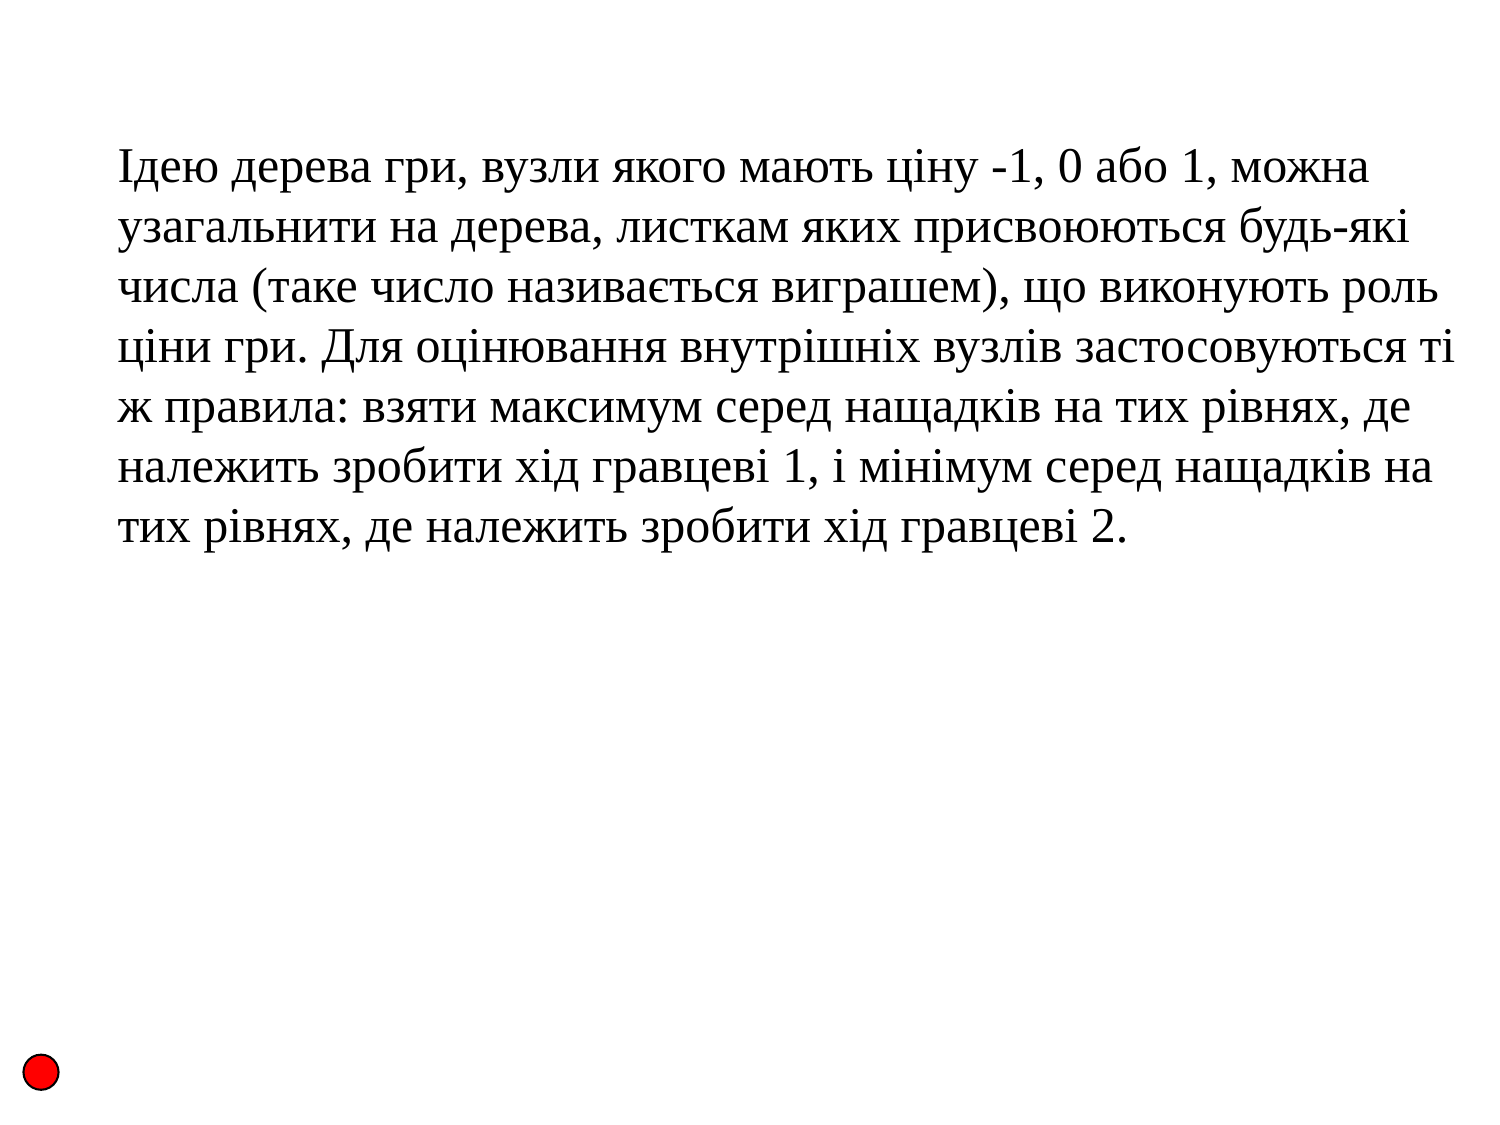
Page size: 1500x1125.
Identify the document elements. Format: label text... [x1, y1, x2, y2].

list Ідею дерева гри, вузли якого мають ціну -1, 0 або 1, можна узагальнити на дерева, листкам яких присвоюються будь-які числа (таке число називається виграшем), що виконують роль ціни гри. Для оцінювання внутрішніх вузлів застосовуються ті ж правила: взяти максимум серед нащадків на тих рівнях, де належить зробити хід гравцеві 1, і мінімум серед нащадків на тих рівнях, де належить зробити хід гравцеві 2. [0, 125, 1500, 1125]
text_box [23, 1054, 59, 1090]
